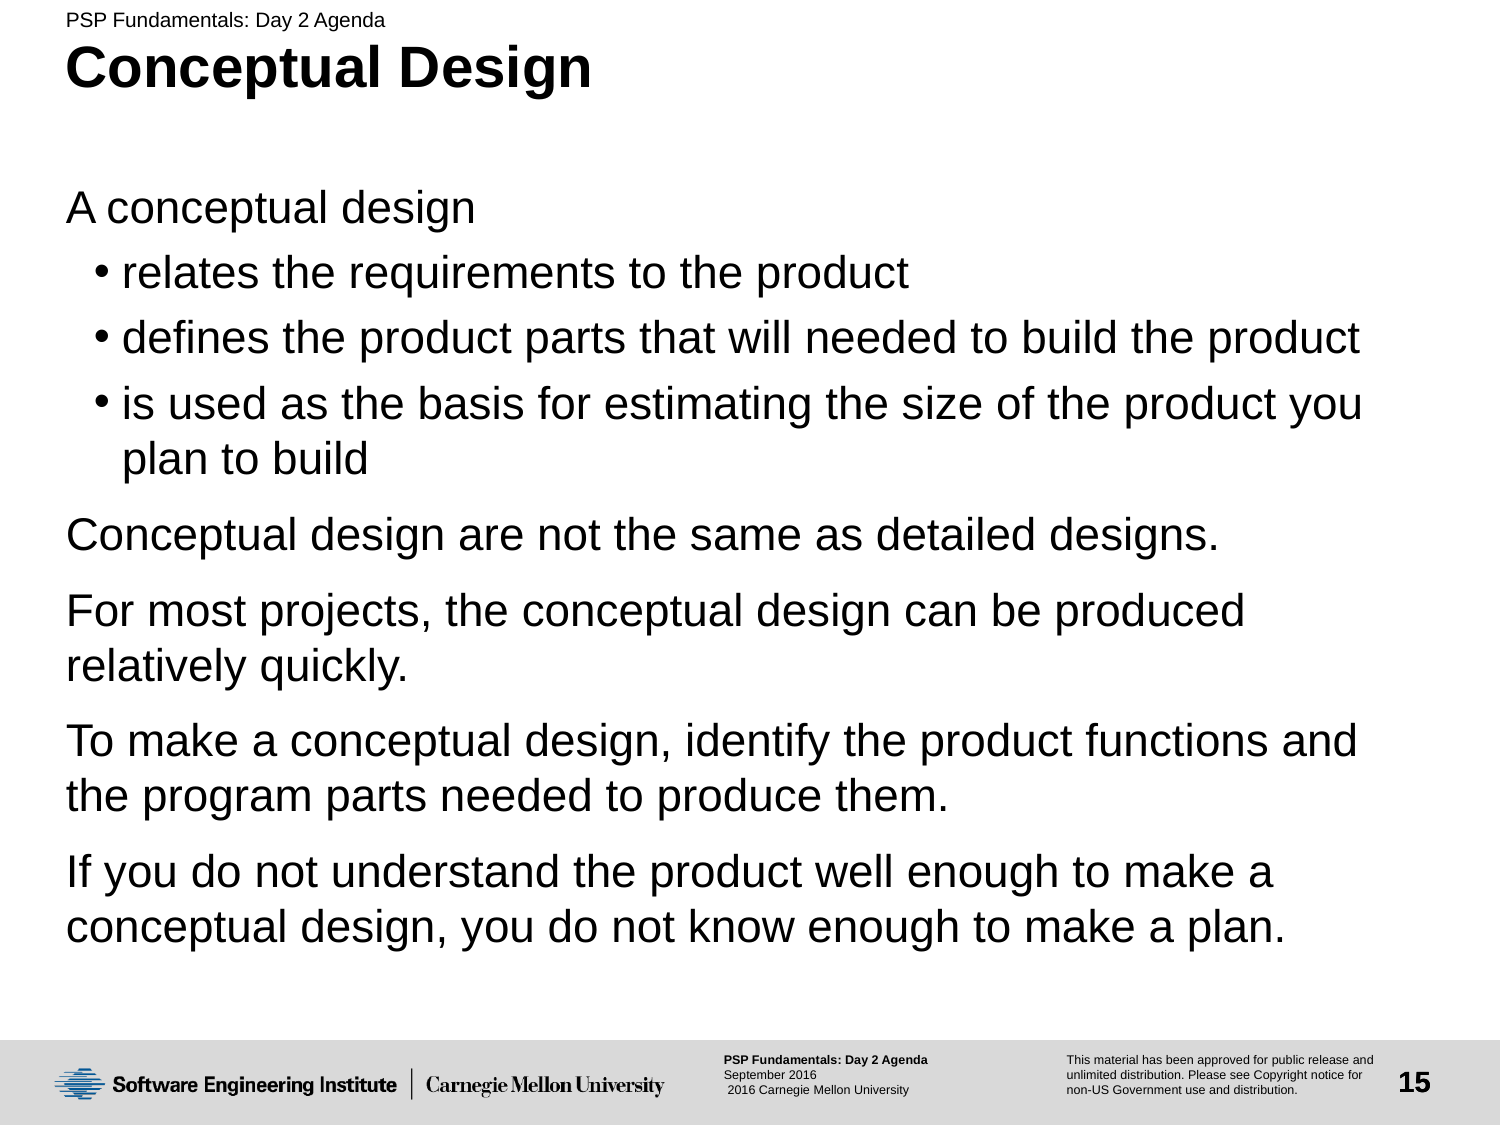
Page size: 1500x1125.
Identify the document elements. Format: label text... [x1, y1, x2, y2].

picture [46, 1061, 673, 1104]
title Conceptual Design [65, 37, 1430, 148]
list A conceptual design relates the requirements to the product defines the product parts that will needed to build the product is used as the basis for estimating the size of the product you plan to build Conceptual design are not the same as detailed designs. For most projects, the conceptual design can be produced relatively quickly. To make a conceptual design, identify the product functions and the program parts needed to produce them. If you do not understand the product well enough to make a conceptual design, you do not know enough to make a plan. [65, 177, 1431, 1000]
